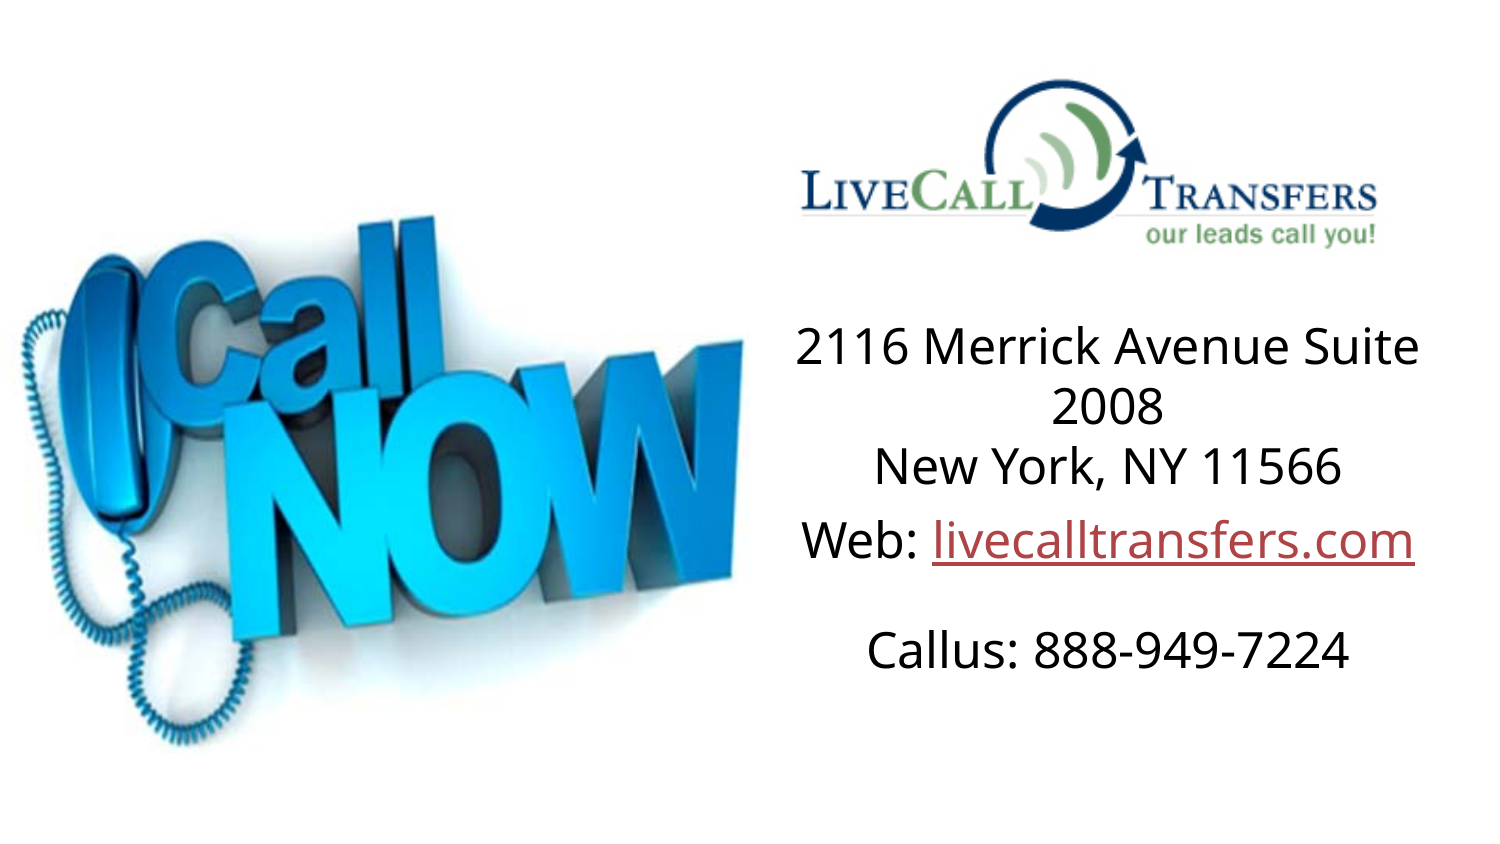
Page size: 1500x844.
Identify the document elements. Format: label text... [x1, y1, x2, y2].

picture [793, 70, 1399, 253]
picture [0, 158, 782, 753]
subtitle Web: livecalltransfers.com Callus: 888-949-7224 [785, 483, 1437, 711]
text_box 2116 Merrick Avenue Suite 2008 New York, NY 11566 [785, 299, 1491, 441]
